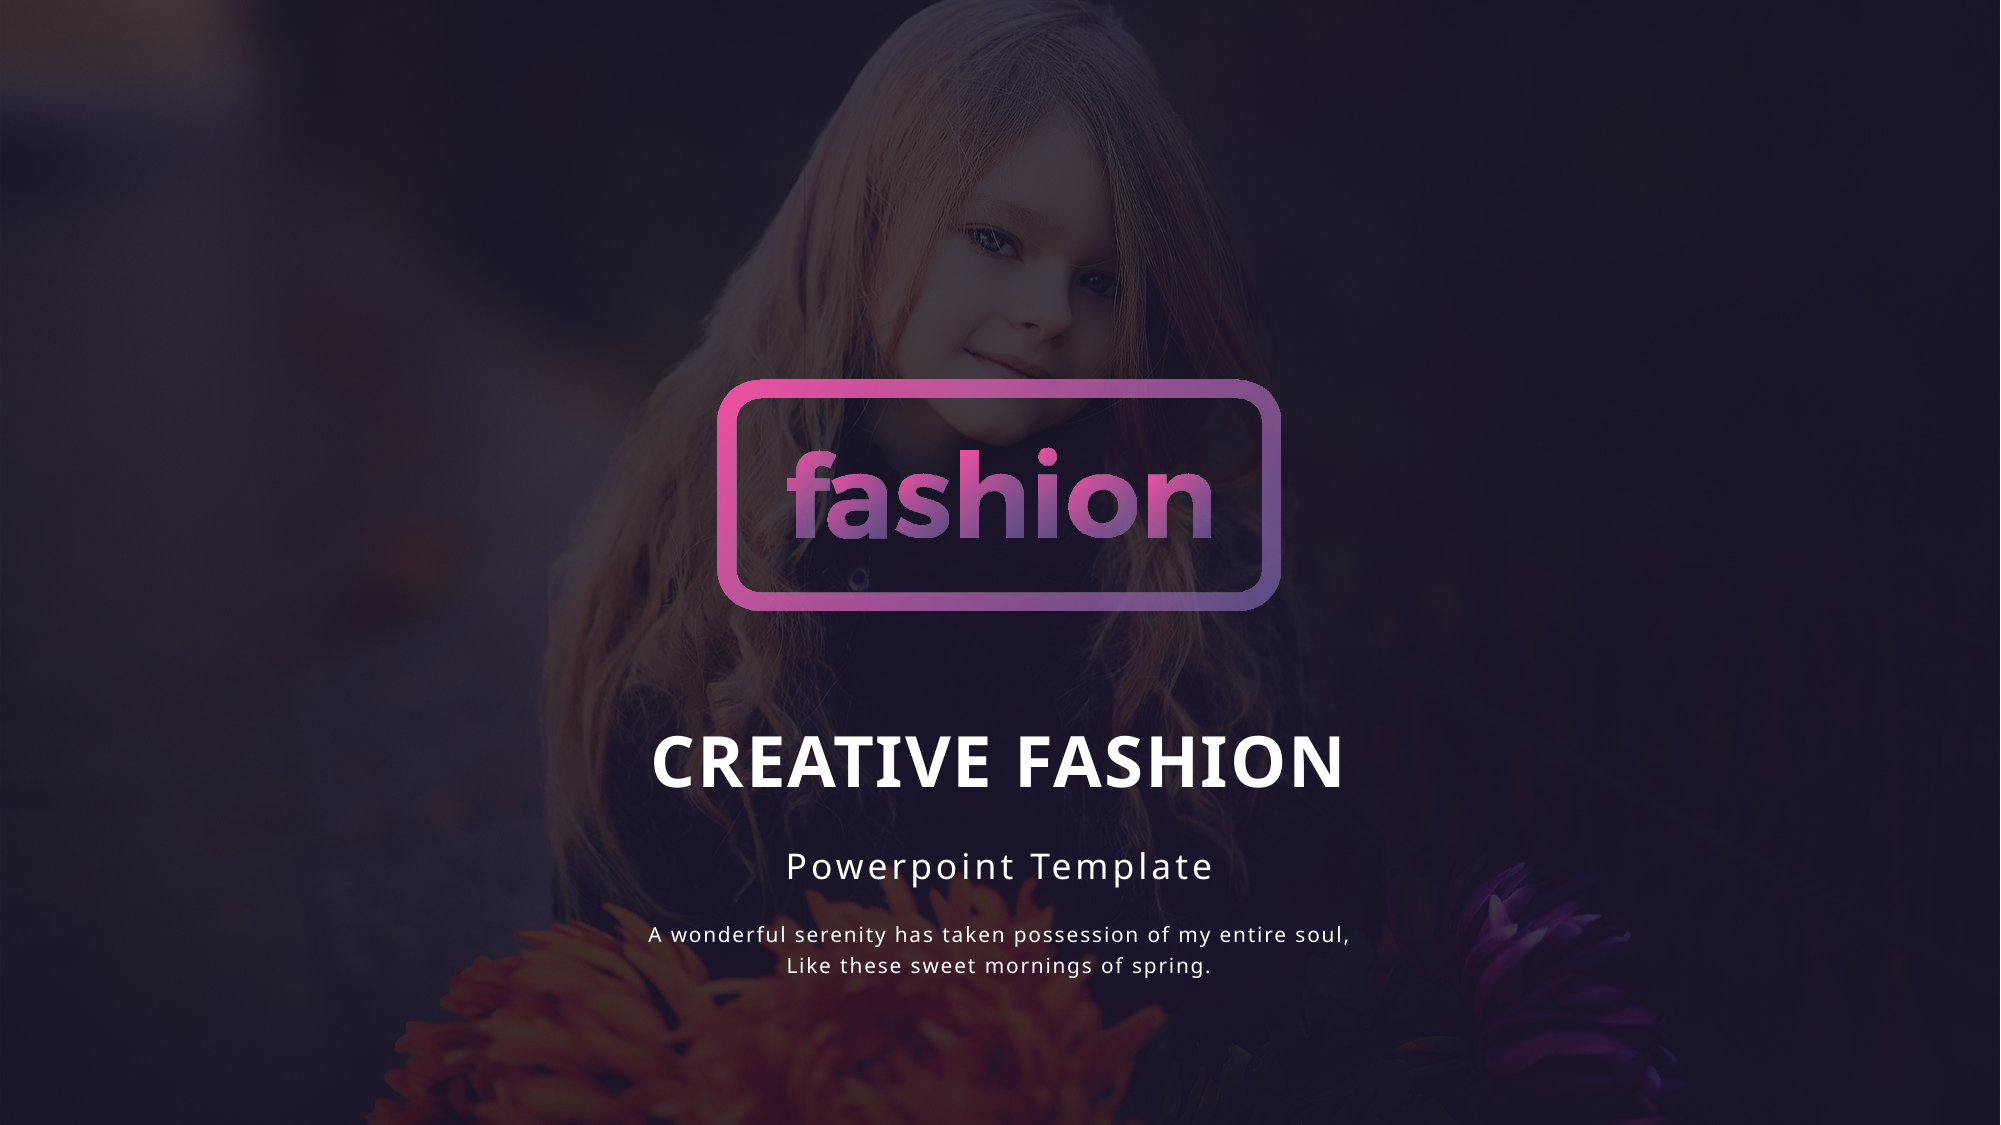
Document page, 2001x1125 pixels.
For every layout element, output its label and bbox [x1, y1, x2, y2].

picture [0, 0, 2000, 1125]
text_box [787, 447, 1211, 539]
